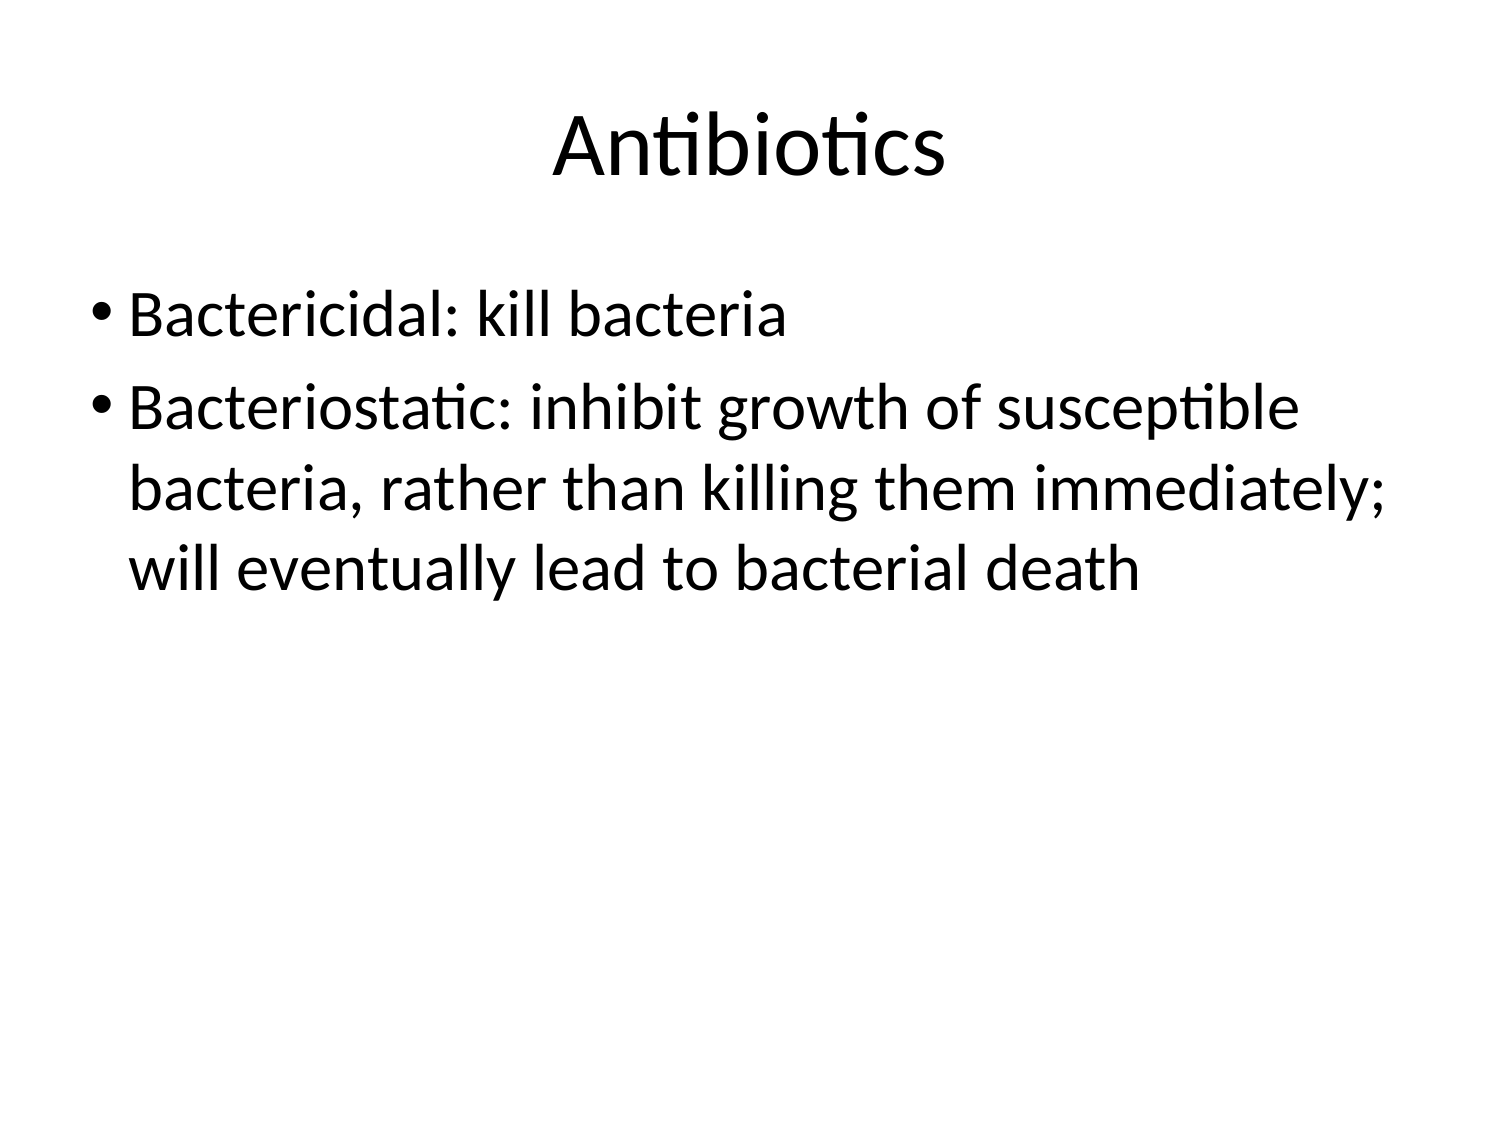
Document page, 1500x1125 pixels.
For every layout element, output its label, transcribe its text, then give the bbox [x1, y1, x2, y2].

title Antibiotics [75, 45, 1425, 233]
list Bactericidal: kill bacteria Bacteriostatic: inhibit growth of susceptible bacteria, rather than killing them immediately; will eventually lead to bacterial death [75, 262, 1425, 1005]
